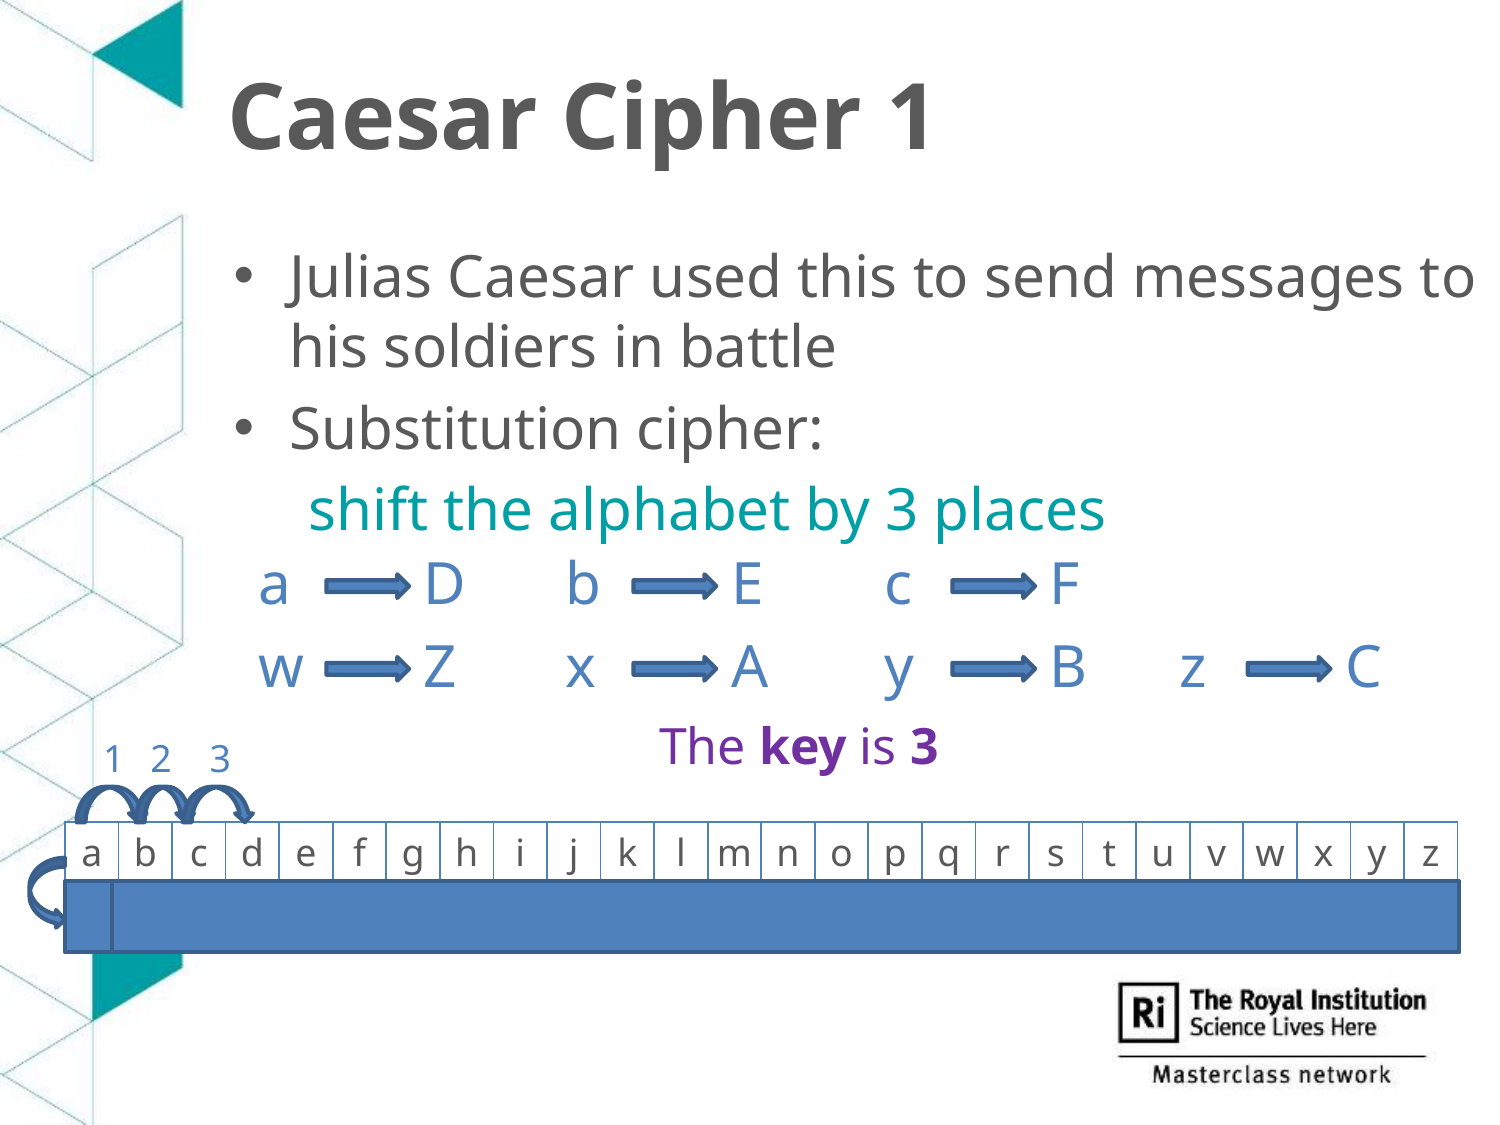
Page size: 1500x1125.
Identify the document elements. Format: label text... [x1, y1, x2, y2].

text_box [550, 621, 717, 708]
text_box A [721, 633, 799, 707]
table_header m [709, 823, 760, 879]
text_box Z [414, 633, 492, 707]
list Julias Caesar used this to send messages to his soldiers in battle Substitution cipher: shift the alphabet by 3 places [218, 231, 1498, 551]
table_header k [601, 823, 653, 879]
text_box The key is 3 [574, 707, 1024, 783]
text_box F [1036, 538, 1118, 619]
table_header z [1405, 823, 1457, 879]
table_header x [1298, 823, 1350, 879]
table_header w [1244, 823, 1296, 879]
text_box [182, 727, 255, 823]
text_box [27, 855, 67, 930]
table_header y [1351, 823, 1403, 879]
table_header q [923, 823, 975, 879]
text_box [135, 727, 181, 823]
picture [1112, 975, 1436, 1102]
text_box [243, 538, 492, 625]
title Caesar Cipher 1 [212, 19, 1164, 207]
table_header h [441, 823, 493, 879]
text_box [243, 632, 410, 708]
table_header a [66, 823, 118, 879]
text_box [869, 621, 1331, 708]
table_header u [1137, 823, 1189, 879]
table_header o [816, 823, 867, 879]
text_box [63, 879, 110, 954]
table_header r [976, 823, 1028, 879]
table_header v [1191, 823, 1242, 879]
table_header t [1083, 823, 1135, 879]
table_header s [1030, 823, 1082, 879]
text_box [76, 727, 134, 823]
picture [33, 869, 64, 913]
table_header d [226, 823, 278, 879]
text_box [110, 879, 1461, 954]
table_header l [655, 823, 707, 879]
table_header f [334, 823, 385, 879]
table_header g [387, 823, 439, 879]
table_header b [119, 832, 171, 879]
picture [0, 0, 215, 1125]
text_box C [1332, 621, 1414, 707]
table_header j [548, 823, 600, 879]
table_header c [173, 832, 225, 879]
table_header i [494, 823, 546, 879]
table_header n [762, 823, 814, 879]
table_header p [869, 823, 921, 879]
table_header e [280, 823, 332, 879]
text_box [550, 538, 1036, 625]
